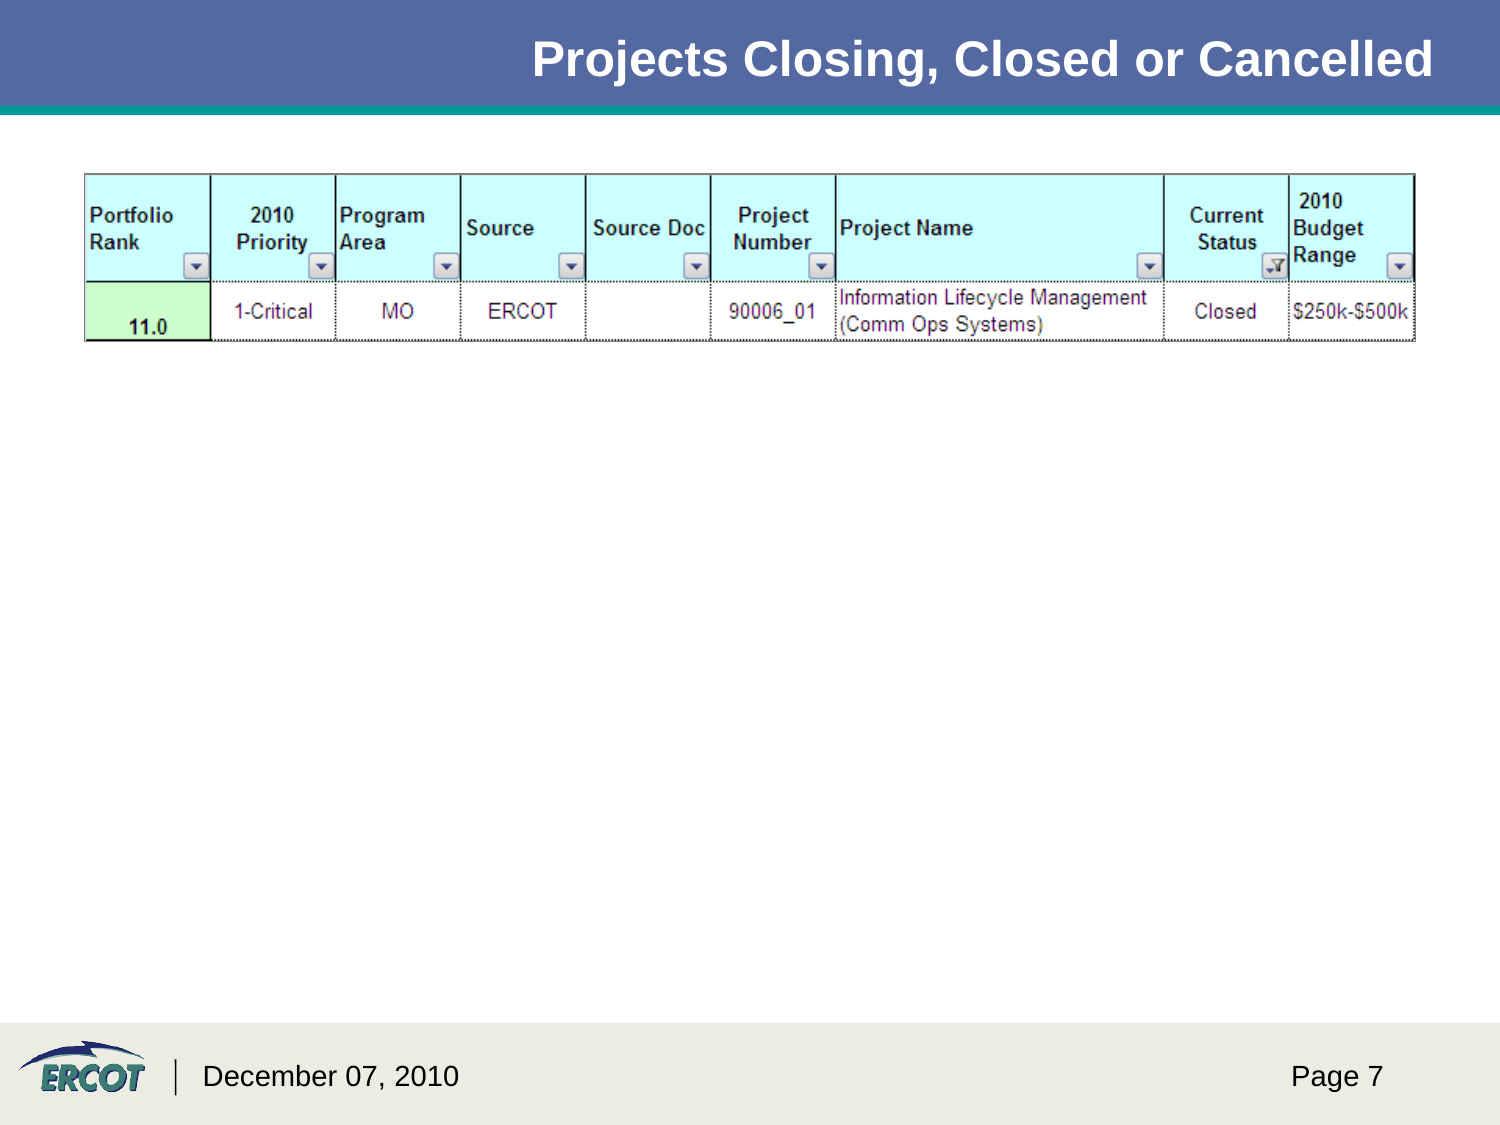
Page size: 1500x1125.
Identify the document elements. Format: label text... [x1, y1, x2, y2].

picture [10, 1031, 151, 1111]
title Projects Closing, Closed or Cancelled [24, 0, 1451, 113]
picture [84, 174, 1415, 341]
